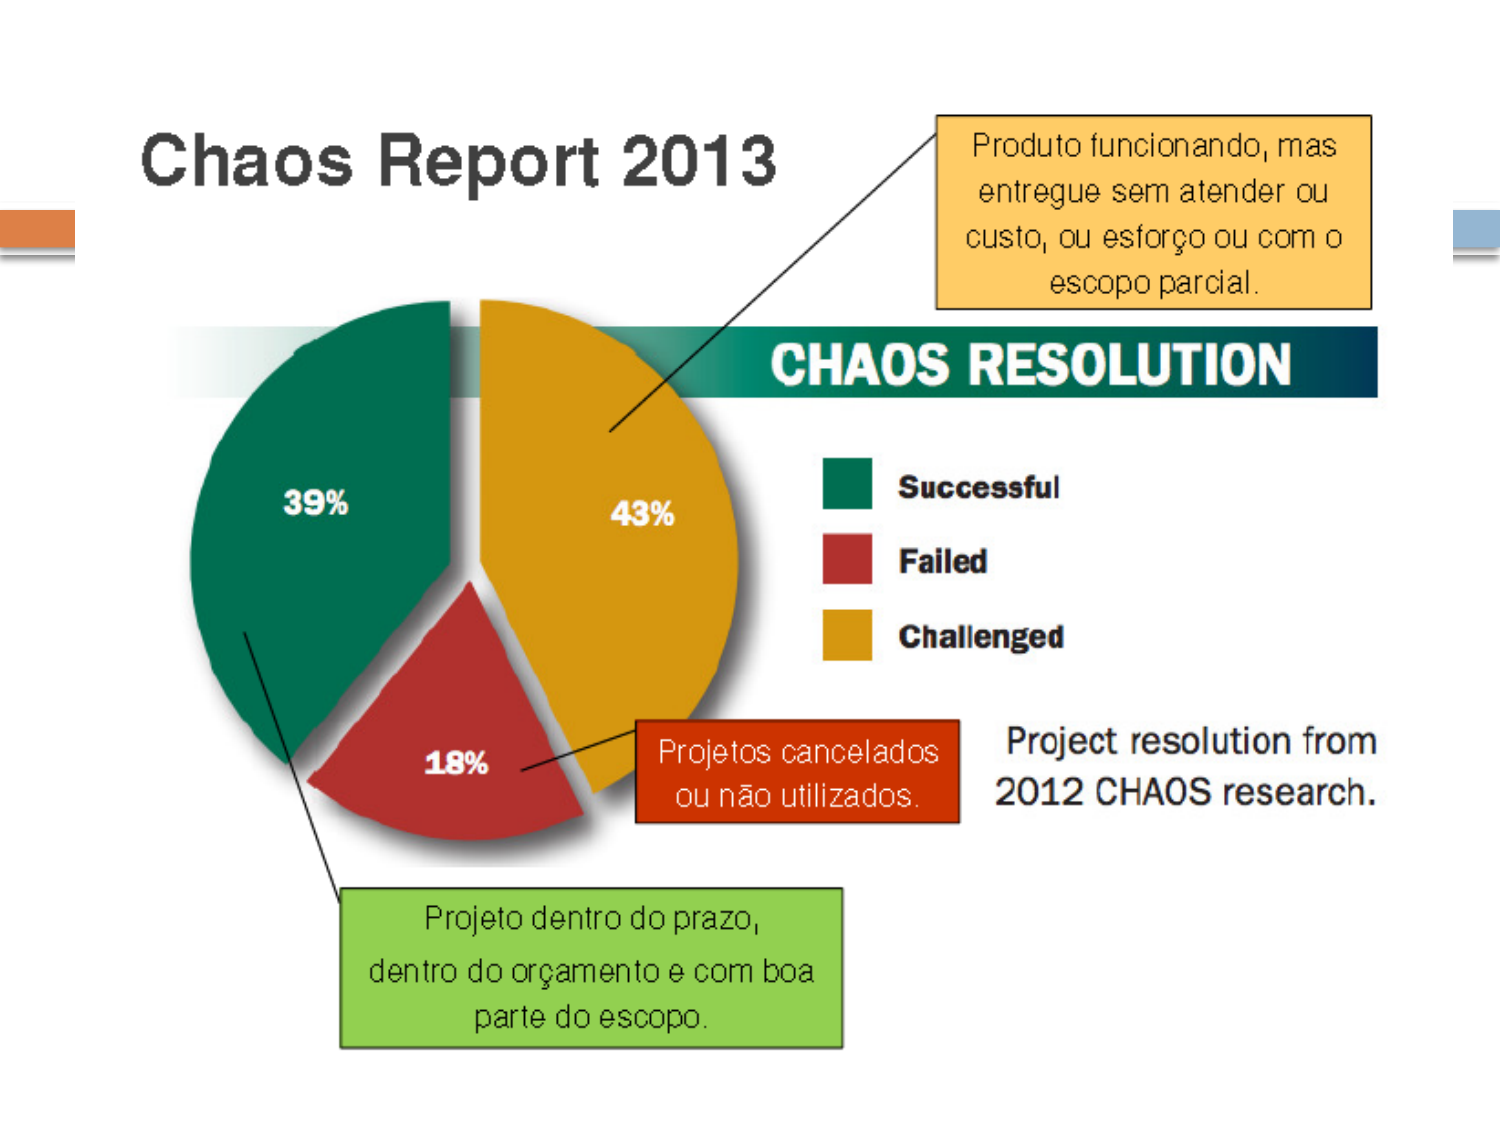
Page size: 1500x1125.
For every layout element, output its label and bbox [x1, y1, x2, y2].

picture [74, 62, 1453, 1063]
